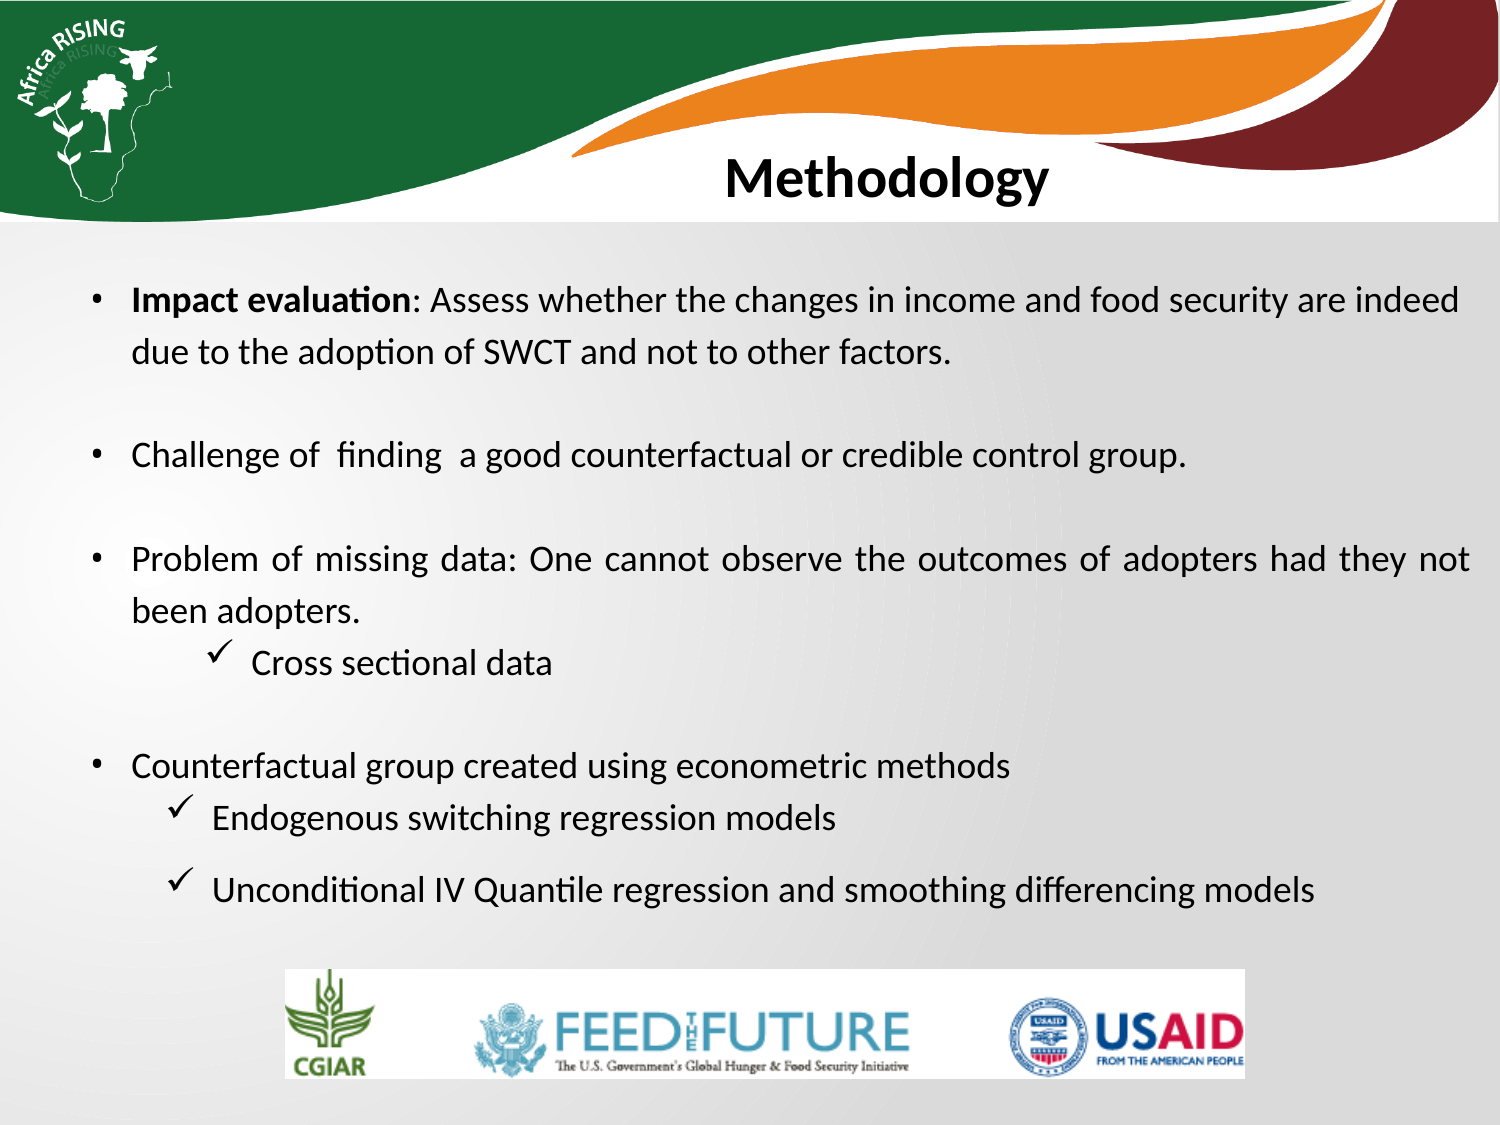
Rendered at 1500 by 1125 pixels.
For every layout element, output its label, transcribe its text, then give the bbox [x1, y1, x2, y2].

picture [285, 975, 1245, 1079]
picture [0, 0, 1499, 222]
text_box Impact evaluation: Assess whether the changes in income and food security are indeed due to the adoption of SWCT and not to other factors. Challenge of finding a good counterfactual or credible control group. Problem of missing data: One cannot observe the outcomes of adopters had they not been adopters. Cross sectional data Counterfactual group created using econometric methods Endogenous switching regression models Unconditional IV Quantile regression and smoothing differencing models [74, 216, 1488, 975]
text_box Methodology [587, 132, 1188, 217]
